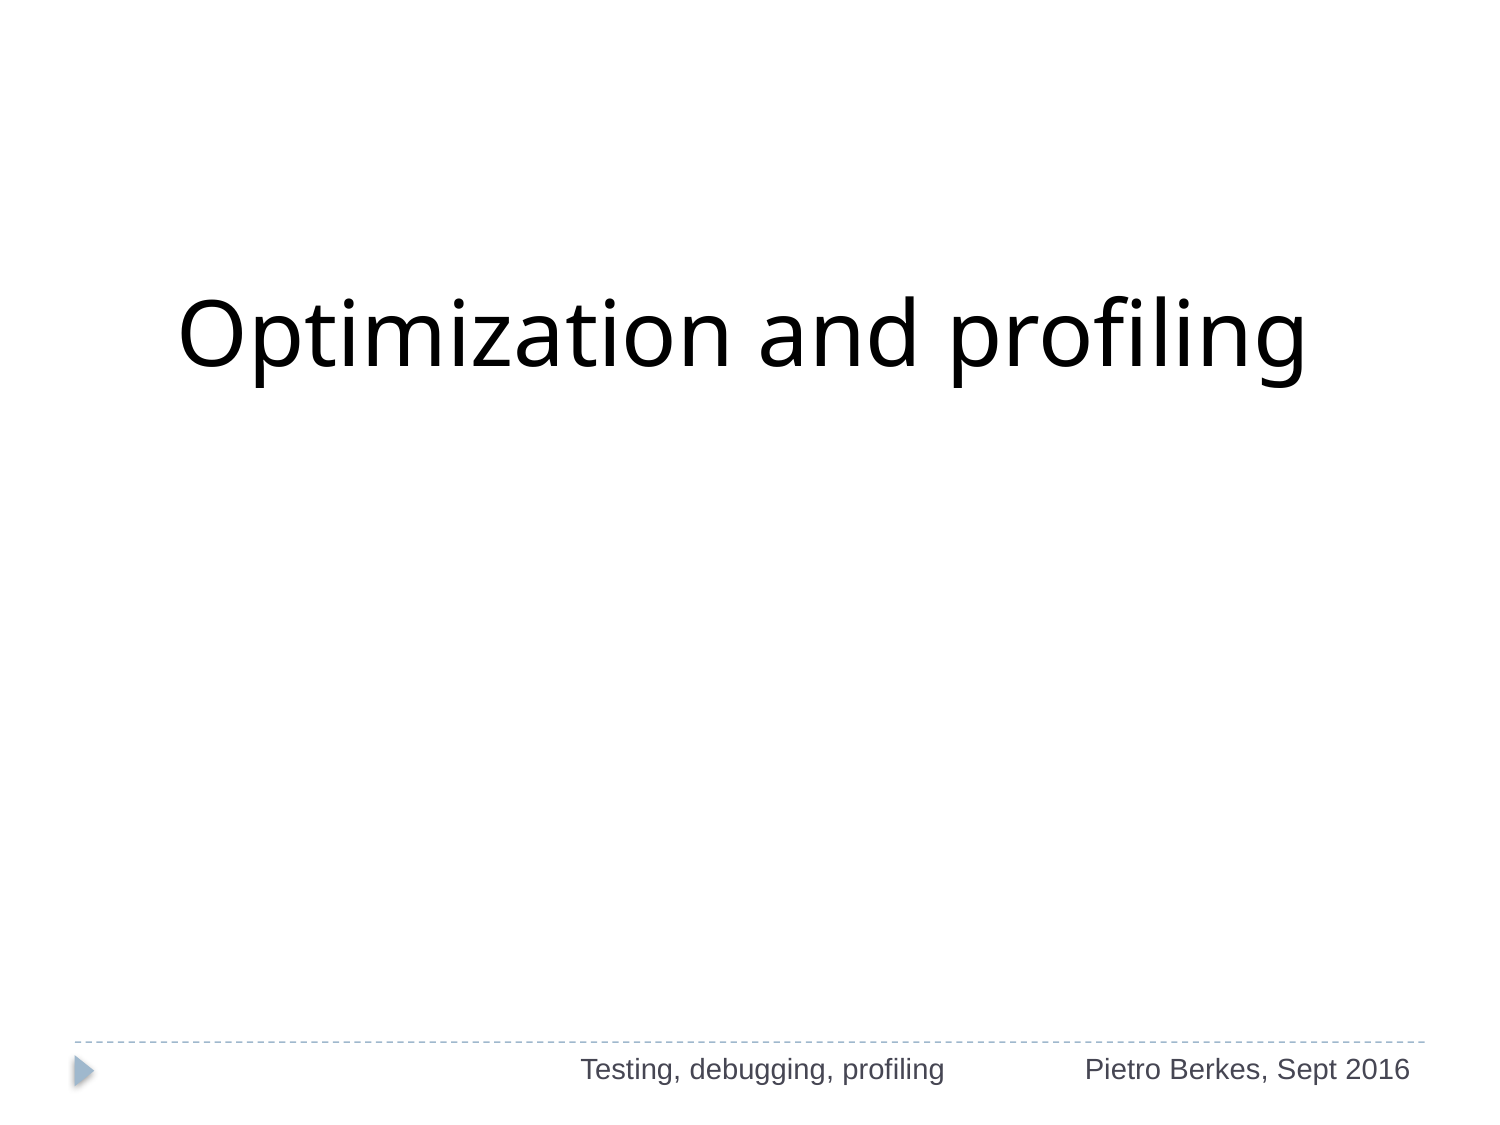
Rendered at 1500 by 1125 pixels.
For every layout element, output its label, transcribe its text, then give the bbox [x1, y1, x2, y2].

text_box Optimization and profiling [135, 267, 1353, 392]
footer Testing, debugging, profiling [475, 1042, 1051, 1103]
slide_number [1051, 1042, 1426, 1103]
